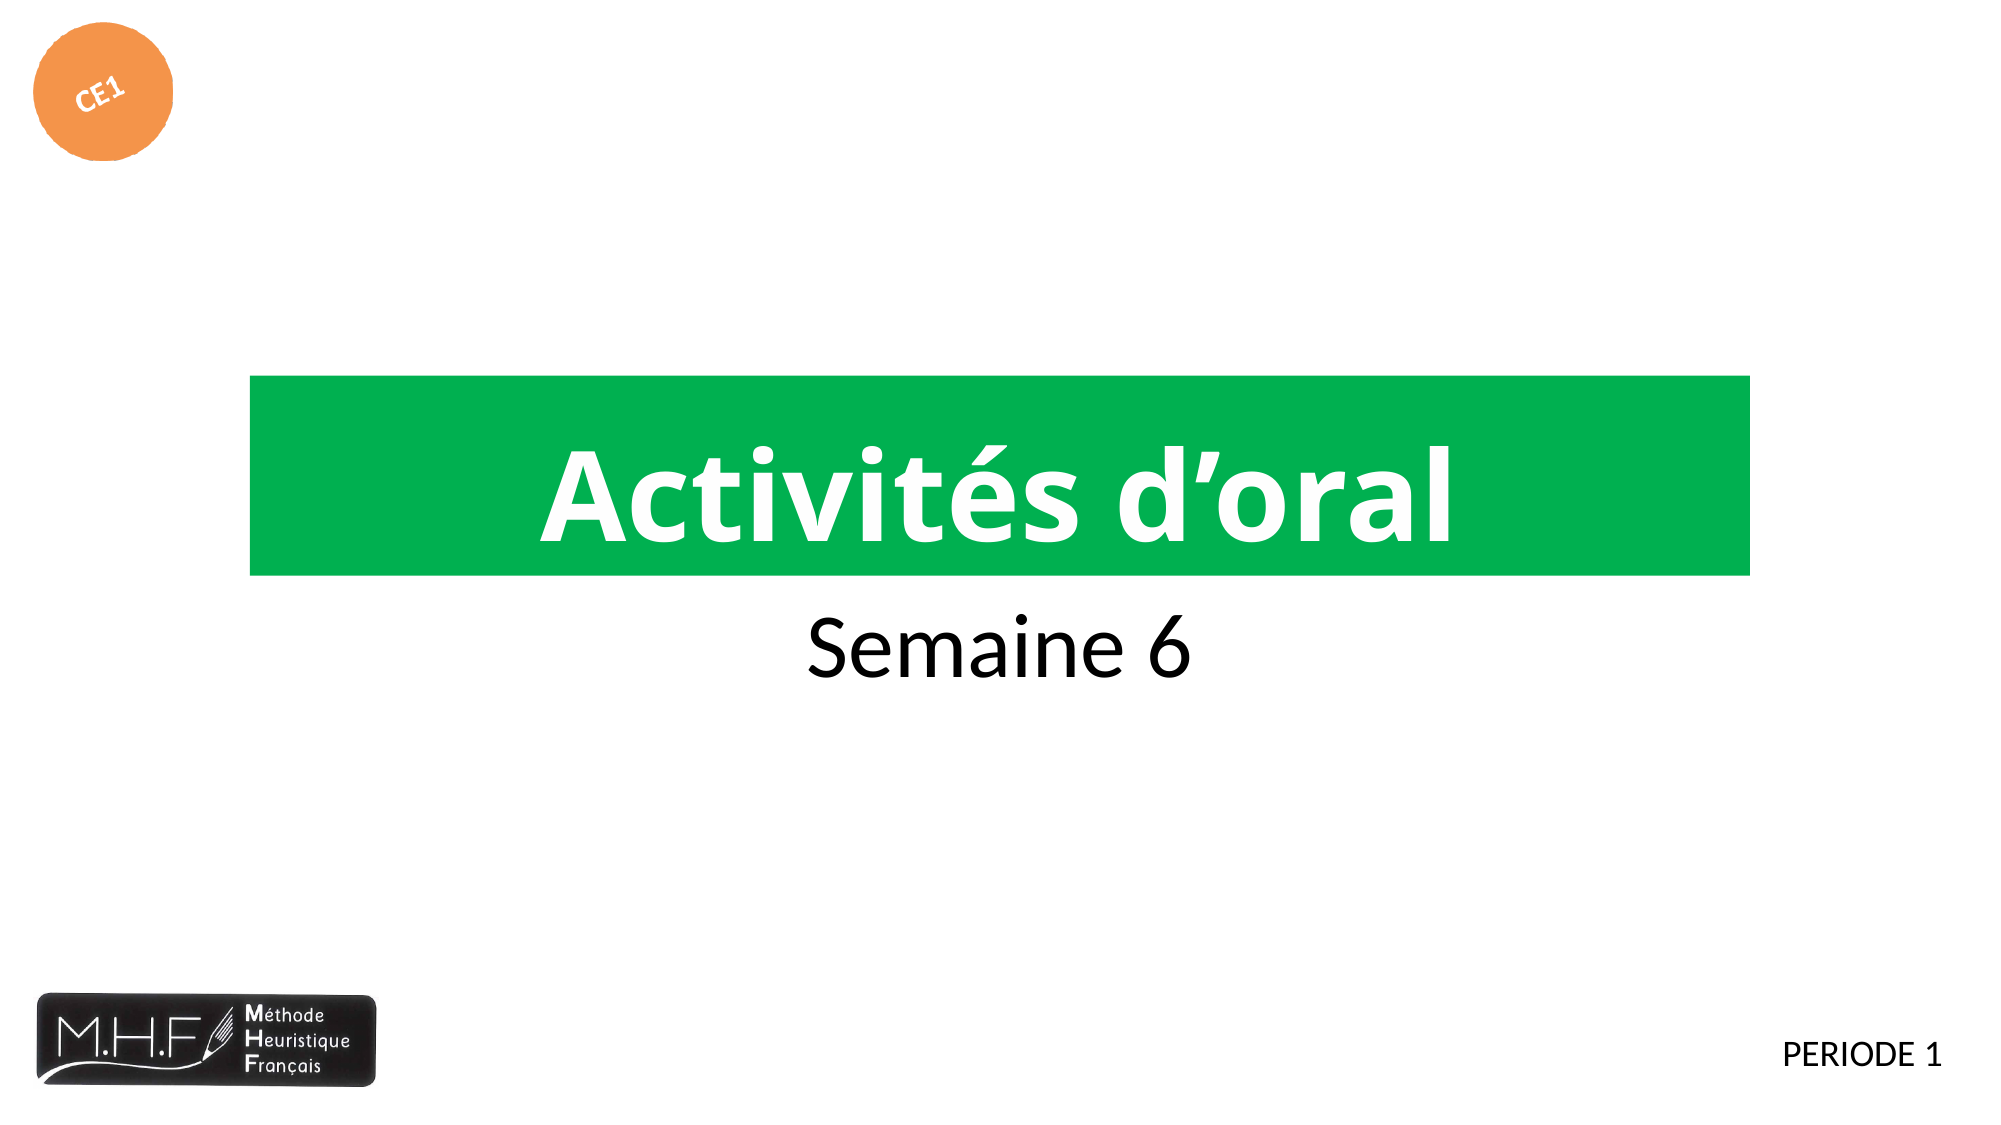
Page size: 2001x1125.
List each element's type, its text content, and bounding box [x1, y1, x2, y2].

subtitle Semaine 6 [249, 590, 1750, 863]
text_box PERIODE 1 [1362, 1021, 1967, 1082]
picture [33, 22, 173, 162]
picture [33, 990, 379, 1089]
title Activités d’oral [249, 375, 1750, 576]
